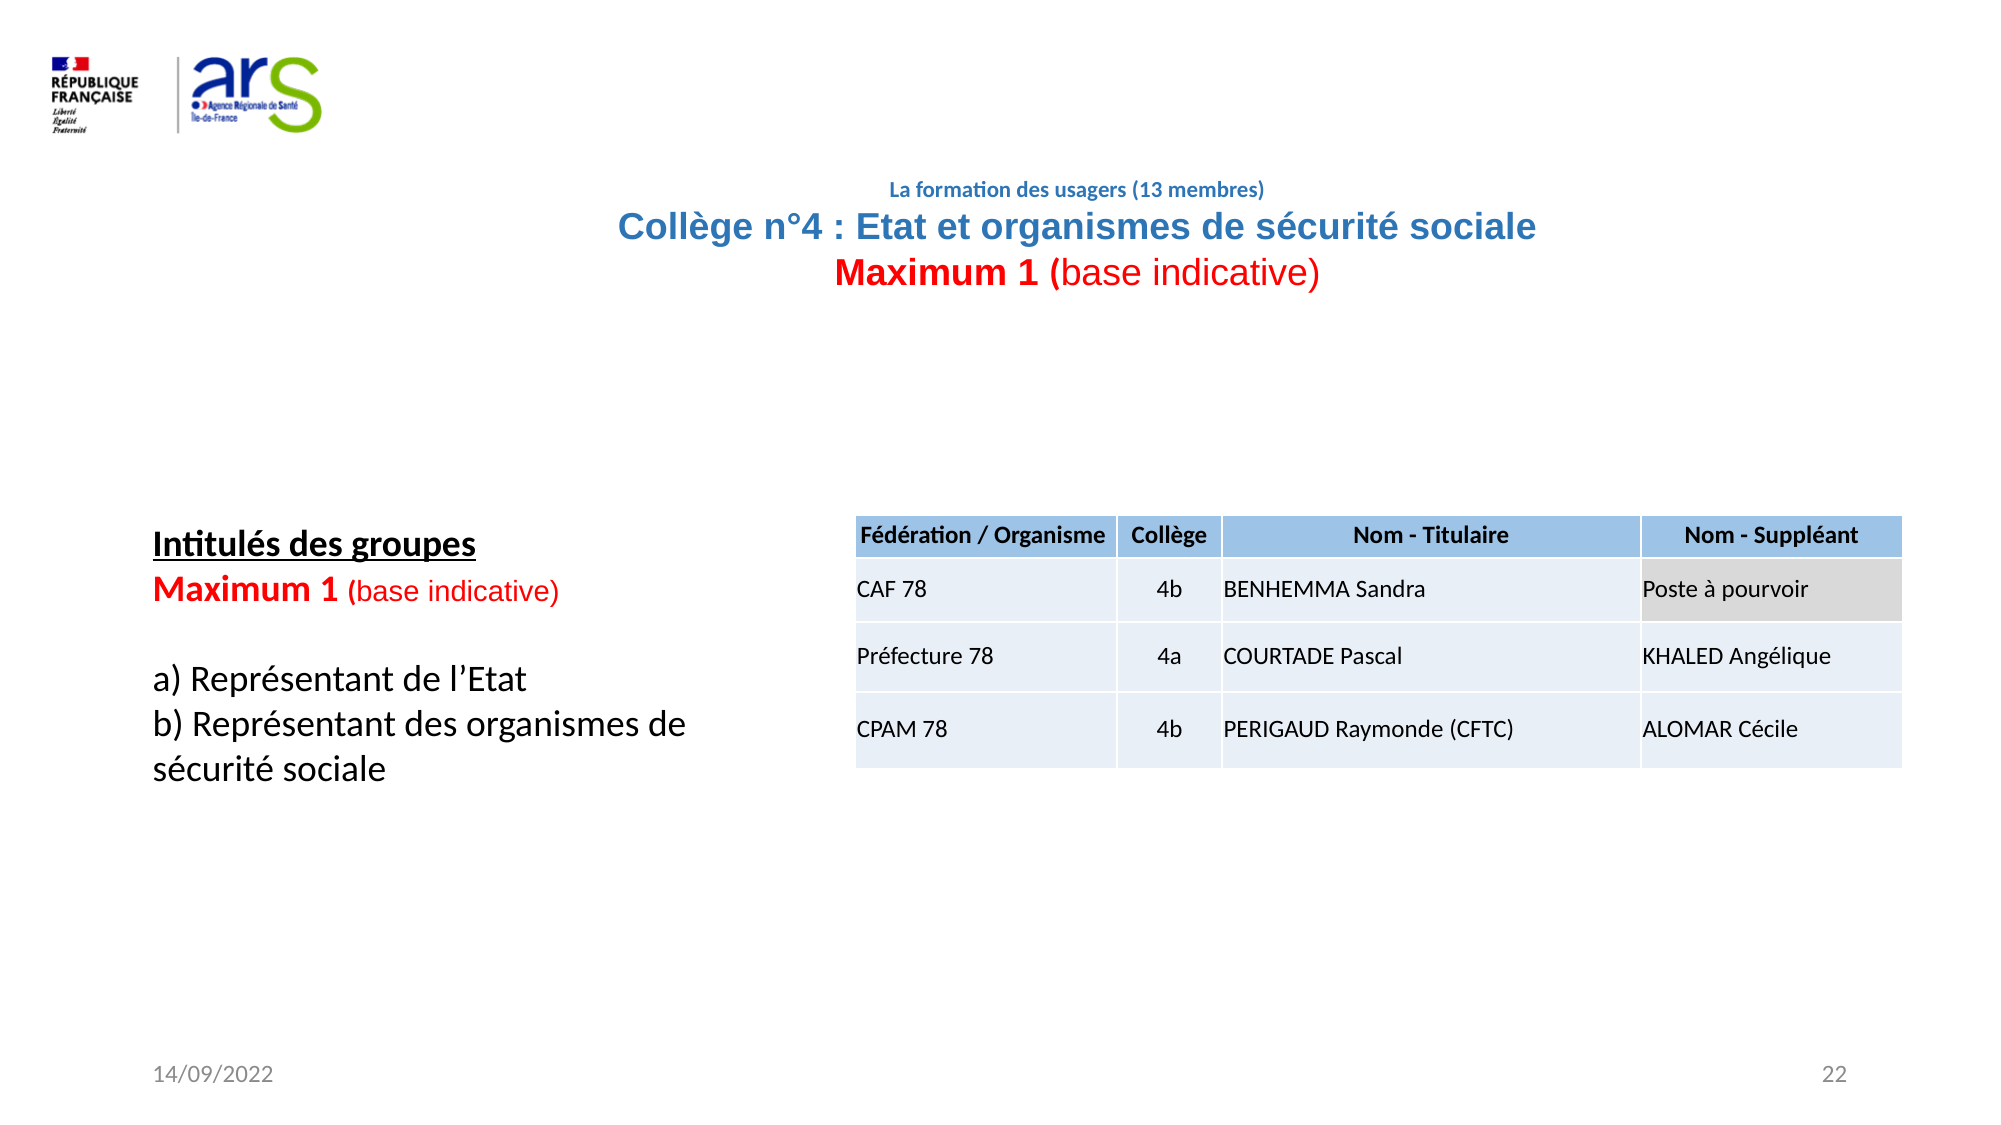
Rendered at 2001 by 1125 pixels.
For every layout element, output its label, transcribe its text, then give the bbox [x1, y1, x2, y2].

table_cell 4b [1118, 693, 1221, 768]
table_cell CAF 78 [856, 559, 1116, 621]
table_cell BENHEMMA Sandra [1223, 559, 1640, 621]
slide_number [137, 1042, 588, 1103]
text_box Intitulés des groupes Maximum 1 (base indicative) a) Représentant de l’Etat b) Représentant des organismes de sécurité sociale [137, 511, 774, 797]
table_cell COURTADE Pascal [1223, 623, 1640, 691]
table_cell PERIGAUD Raymonde (CFTC) [1223, 693, 1640, 768]
slide_number 22 [1412, 1042, 1863, 1103]
picture [51, 55, 341, 136]
table_header Nom - Suppléant [1642, 516, 1902, 557]
table_header Nom - Titulaire [1223, 516, 1640, 557]
table_cell KHALED Angélique [1642, 623, 1902, 691]
table_cell Préfecture 78 [856, 623, 1116, 691]
table_header Collège [1118, 516, 1221, 557]
table_cell Poste à pourvoir [1642, 559, 1902, 621]
text_box La formation des usagers (13 membres) Collège n°4 : Etat et organismes de sécurité sociale Maximum 1 (base indicative) [292, 167, 1863, 345]
table_header Fédération / Organisme [856, 516, 1116, 557]
table_cell CPAM 78 [856, 693, 1116, 768]
table_cell 4b [1118, 559, 1221, 621]
table_cell 4a [1118, 623, 1221, 691]
table_cell ALOMAR Cécile [1642, 693, 1902, 768]
